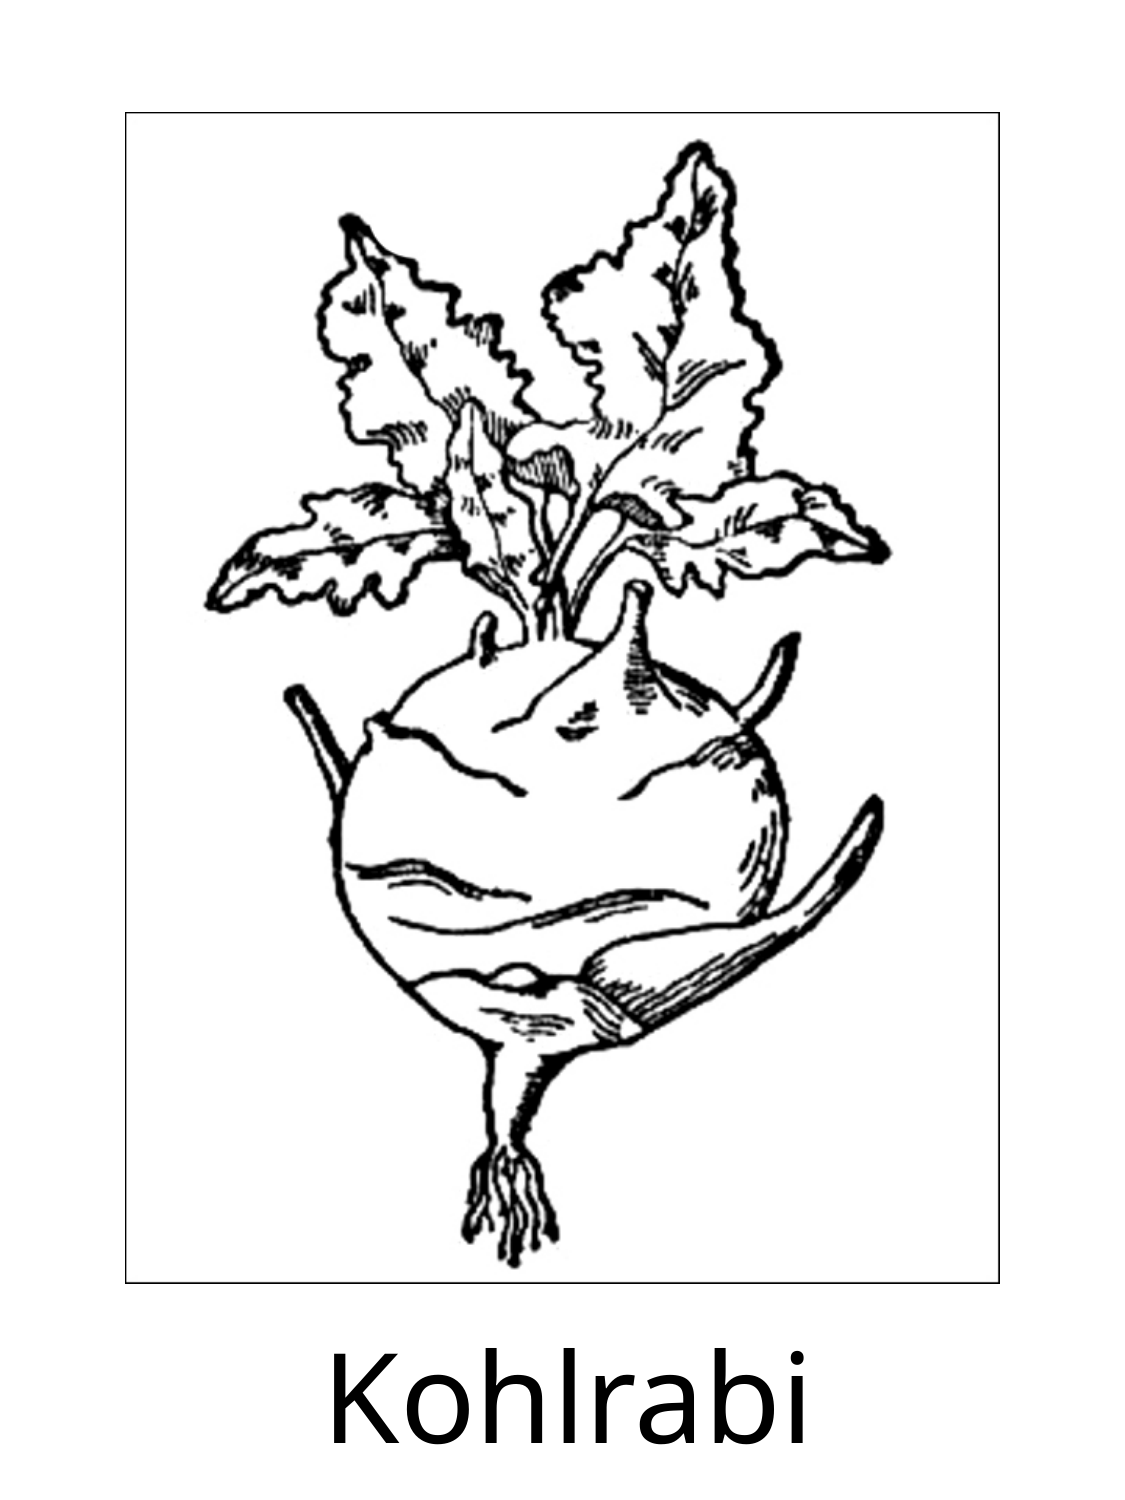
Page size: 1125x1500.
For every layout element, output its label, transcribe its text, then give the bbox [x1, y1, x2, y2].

picture [124, 111, 1001, 1285]
text_box Kohlrabi [88, 1315, 1049, 1473]
